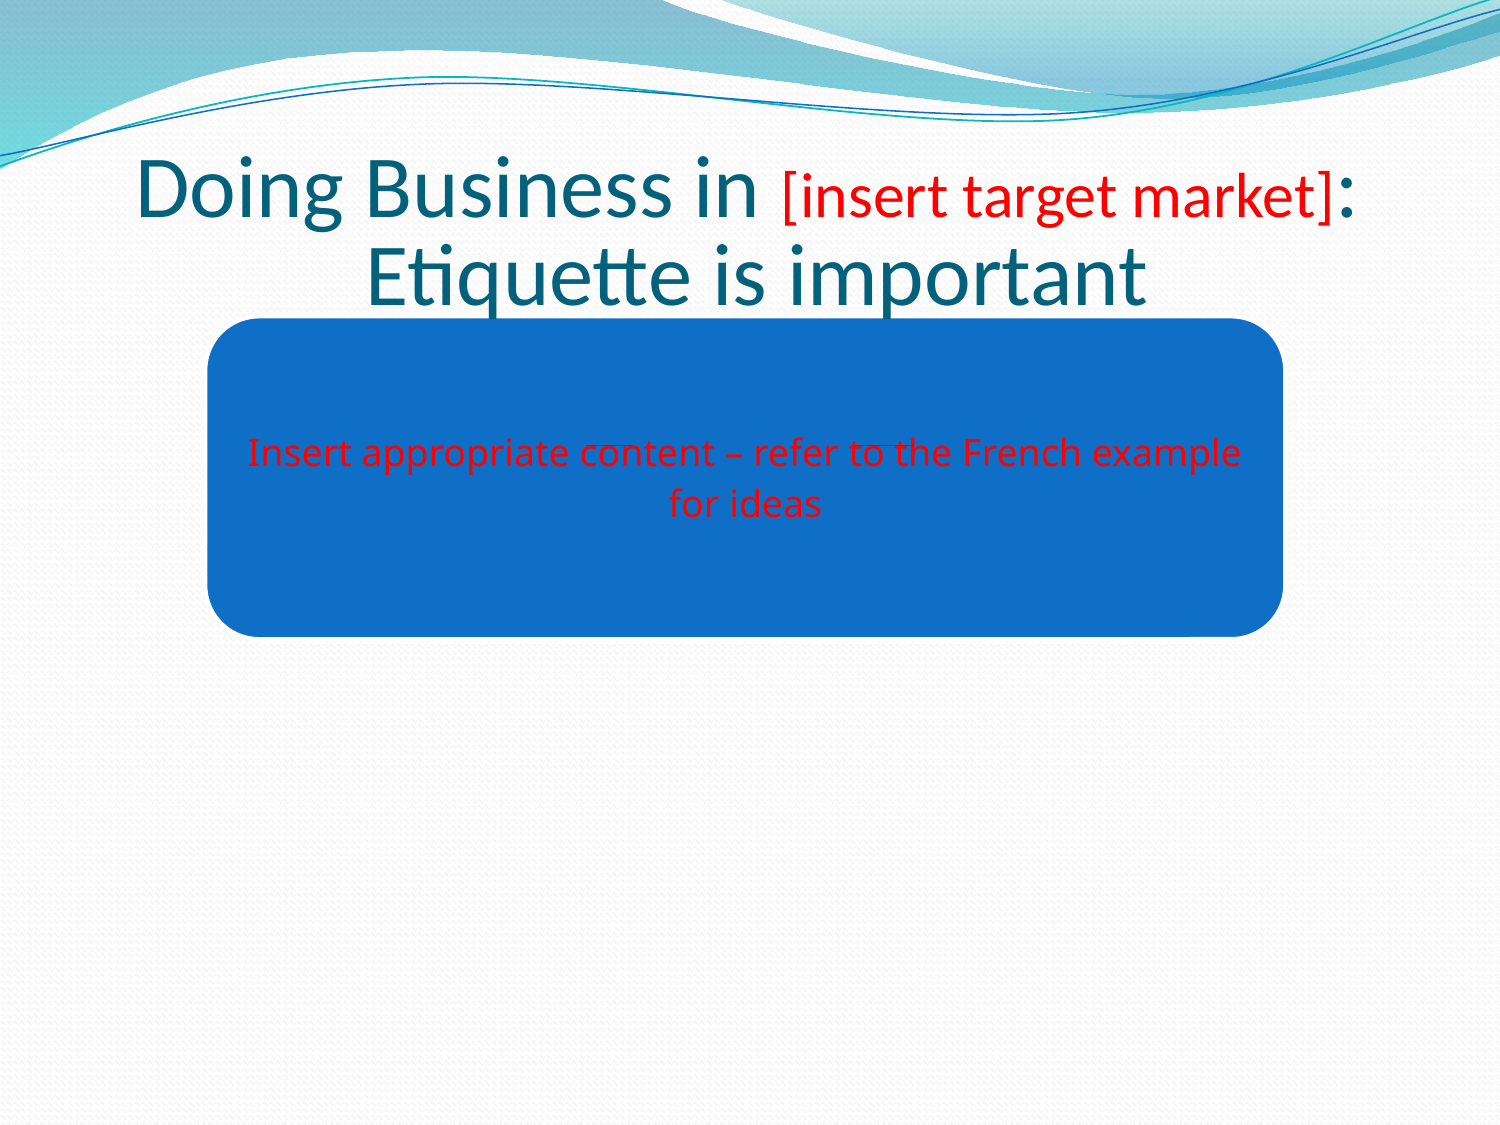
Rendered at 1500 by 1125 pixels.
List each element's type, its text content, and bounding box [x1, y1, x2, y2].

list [70, 316, 1421, 1060]
title Doing Business in [insert target market]: Etiquette is important [81, 140, 1433, 329]
